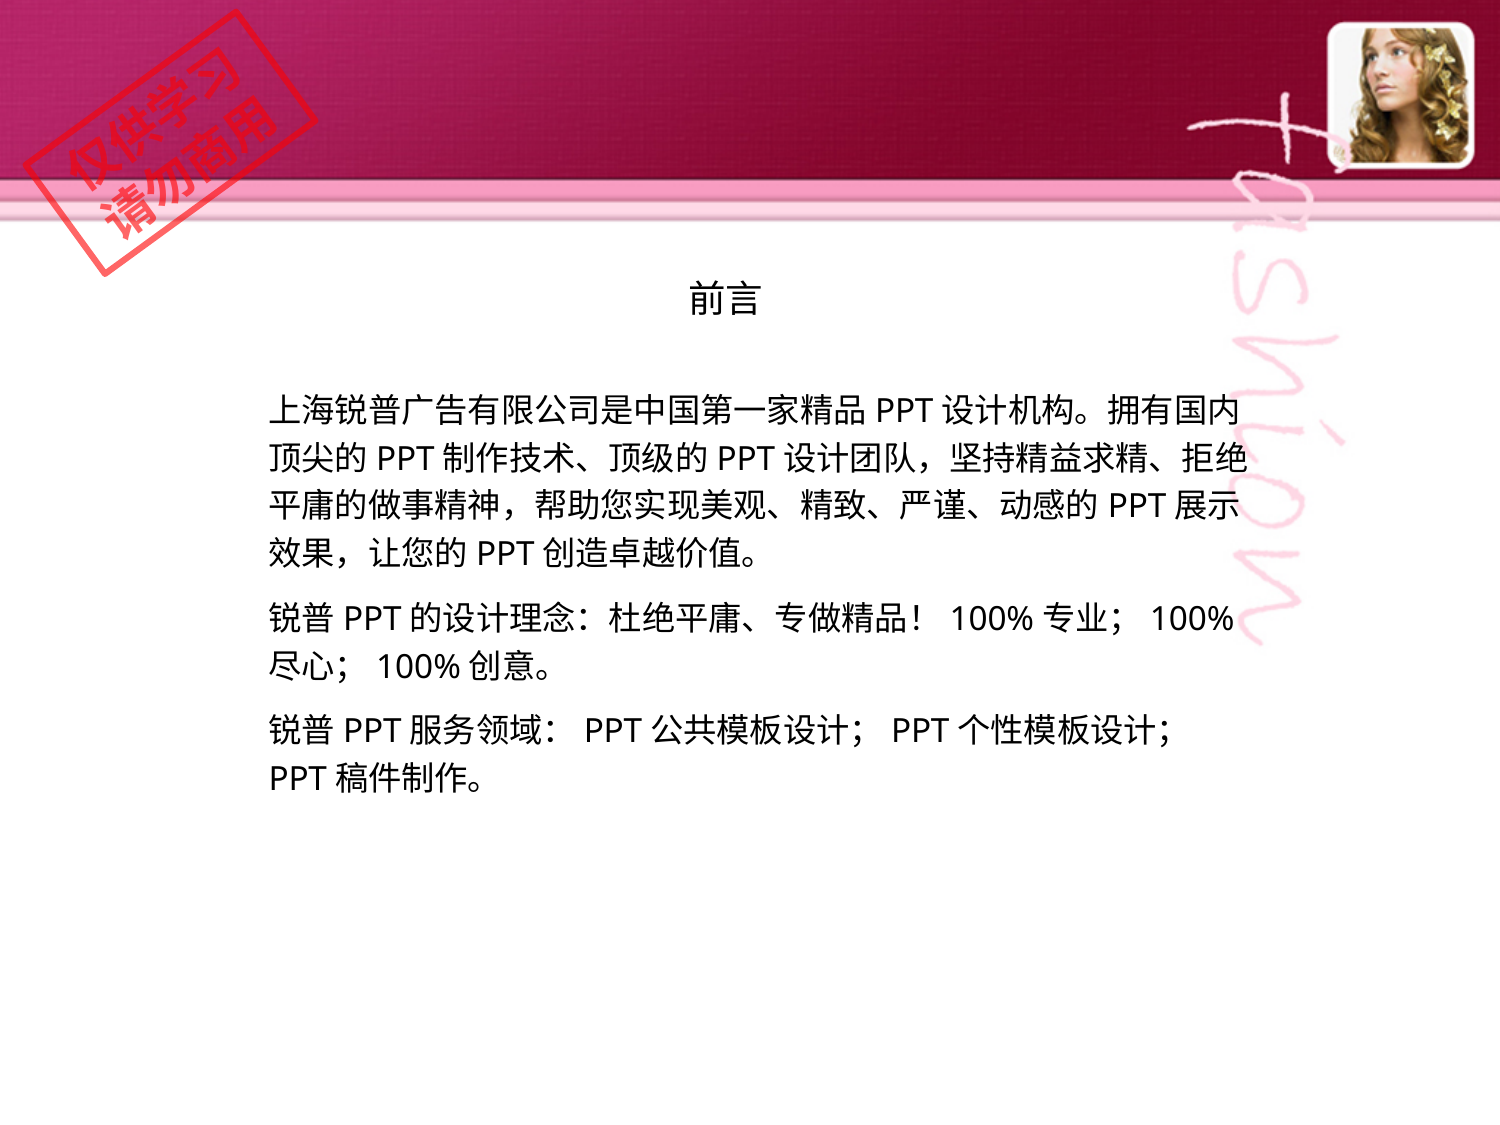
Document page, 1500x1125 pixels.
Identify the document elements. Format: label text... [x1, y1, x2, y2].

picture [0, 0, 1500, 1125]
text_box 上海锐普广告有限公司是中国第一家精品PPT设计机构。拥有国内顶尖的PPT制作技术、顶级的PPT设计团队，坚持精益求精、拒绝平庸的做事精神，帮助您实现美观、精致、严谨、动感的PPT展示效果，让您的PPT创造卓越价值。 锐普PPT的设计理念：杜绝平庸、专做精品！100%专业；100%尽心；100%创意。 锐普PPT服务领域：PPT公共模板设计；PPT个性模板设计；PPT稿件制作。 [253, 373, 1270, 805]
text_box 仅供学习 请勿商用 [25, 11, 316, 274]
text_box 前言 [673, 267, 786, 327]
